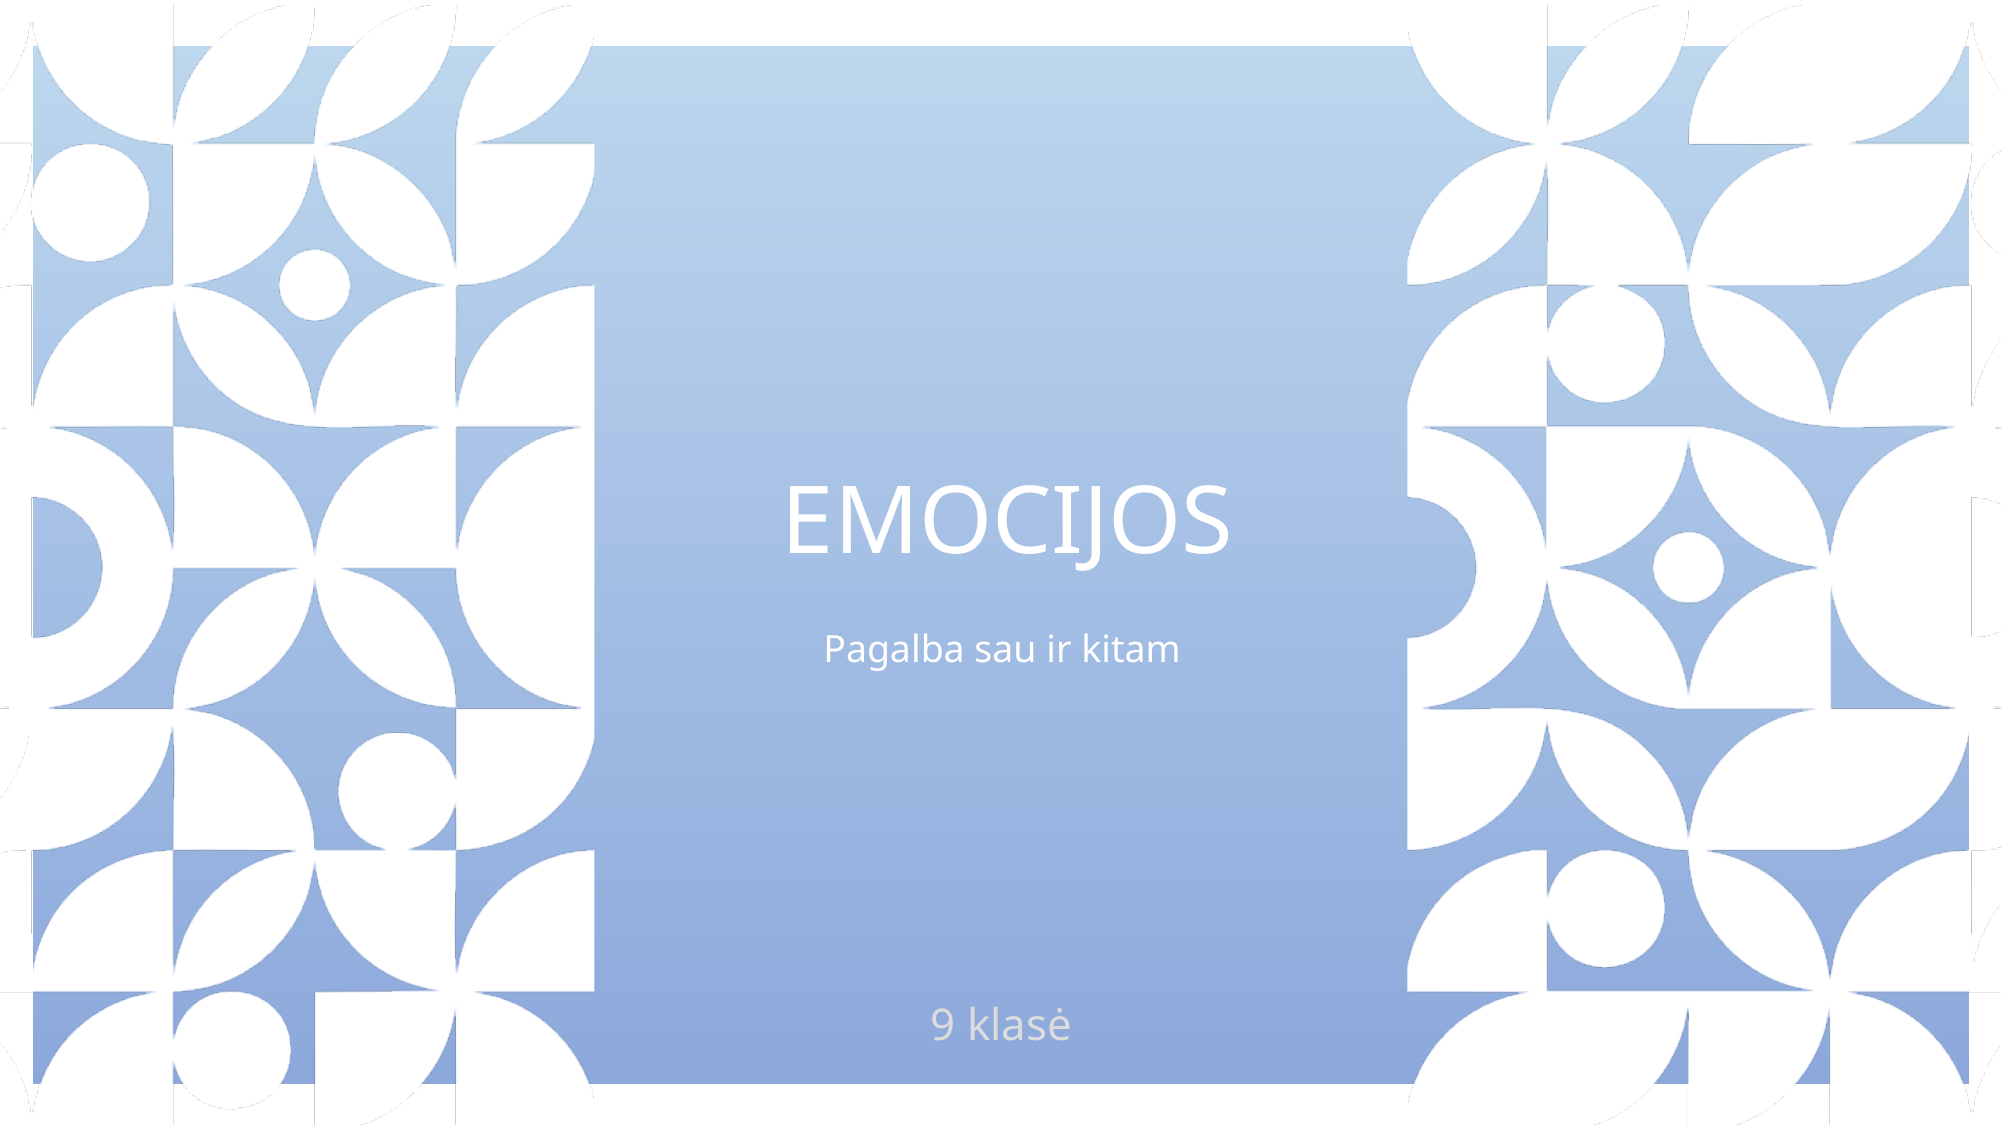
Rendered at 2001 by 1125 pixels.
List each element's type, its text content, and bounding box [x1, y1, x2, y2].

picture [1407, 3, 2000, 1125]
text_box [595, 46, 1407, 1084]
picture [0, 3, 595, 1125]
text_box 9 klasė [923, 995, 1080, 1058]
text_box Pagalba sau ir kitam [676, 624, 1328, 678]
text_box EMOCIJOS [726, 452, 1289, 580]
